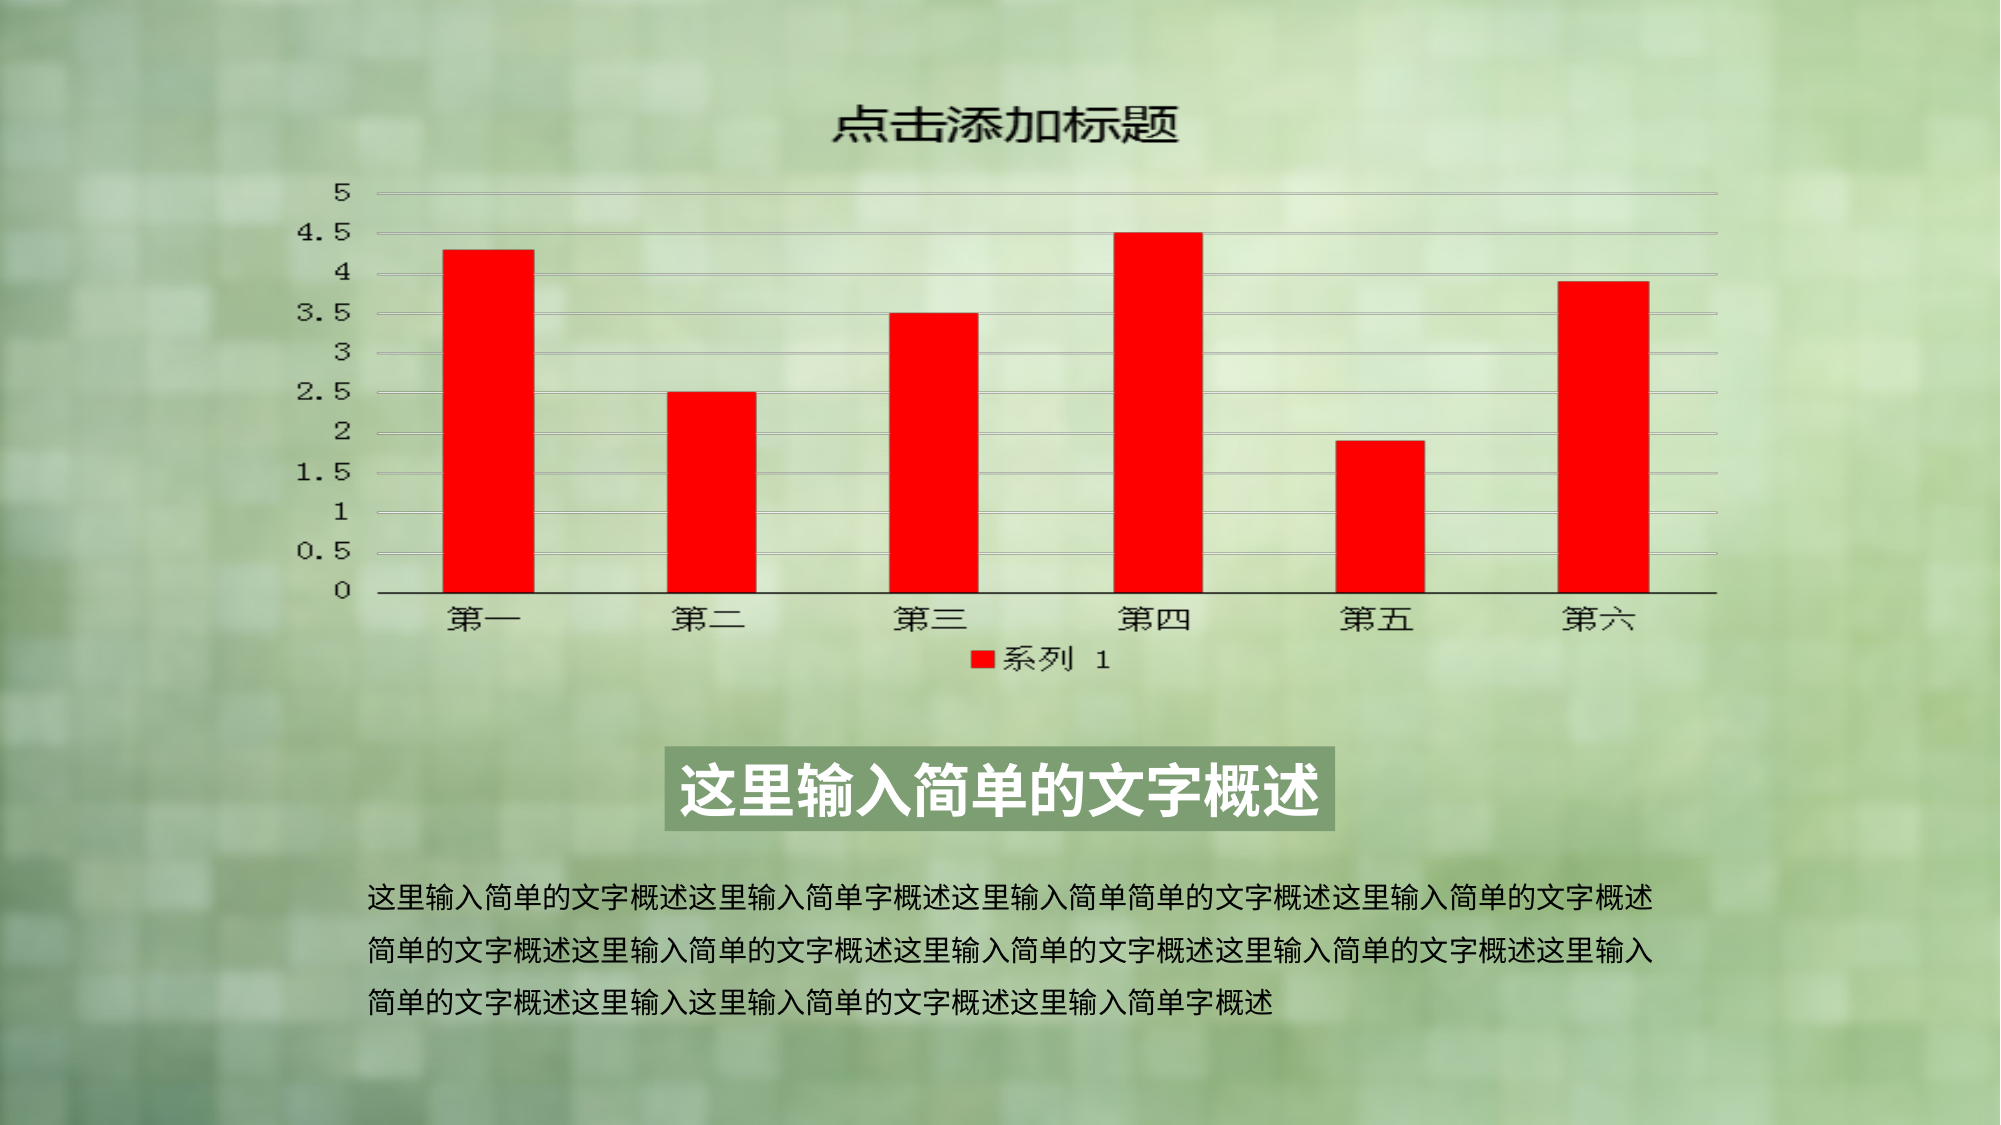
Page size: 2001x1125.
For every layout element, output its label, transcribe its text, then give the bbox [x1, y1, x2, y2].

text_box 这里输入简单的文字概述这里输入简单字概述这里输入简单简单的文字概述这里输入简单的文字概述简单的文字概述这里输入简单的文字概述这里输入简单的文字概述这里输入简单的文字概述这里输入简单的文字概述这里输入这里输入简单的文字概述这里输入简单字概述 [352, 854, 1672, 1027]
picture [0, 0, 2000, 1125]
text_box 这里输入简单的文字概述 [664, 746, 1336, 832]
